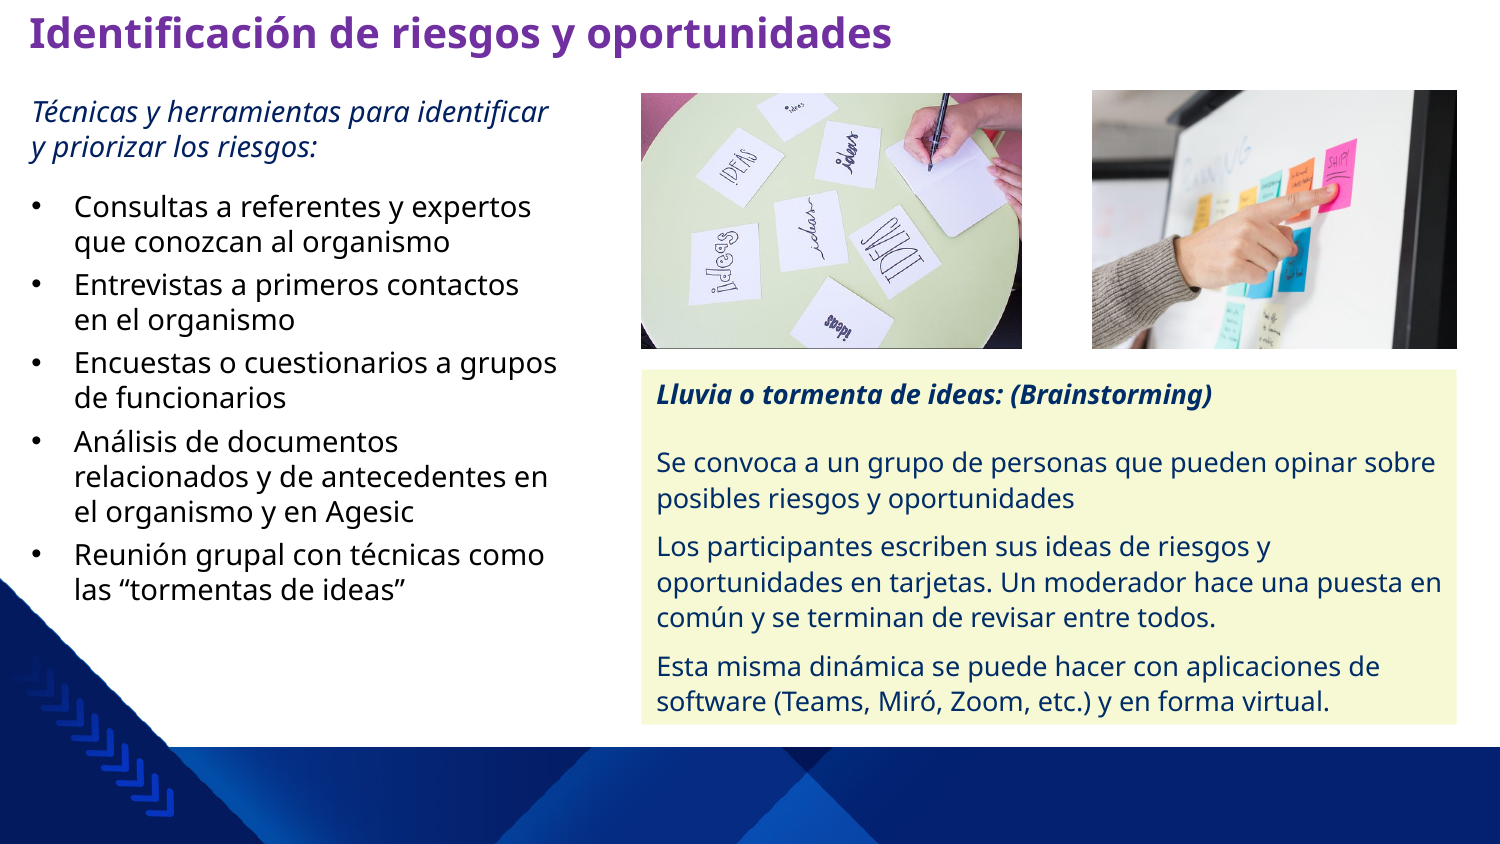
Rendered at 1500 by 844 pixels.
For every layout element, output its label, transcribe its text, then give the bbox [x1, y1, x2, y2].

picture [0, 0, 1500, 844]
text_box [641, 90, 1457, 726]
title Identificación de riesgos y oportunidades [14, 0, 1405, 72]
text_box Técnicas y herramientas para identificar y priorizar los riesgos: Consultas a referentes y expertos que conozcan al organismo Entrevistas a primeros contactos en el organismo Encuestas o cuestionarios a grupos de funcionarios Análisis de documentos relacionados y de antecedentes en el organismo y en Agesic Reunión grupal con técnicas como las “tormentas de ideas” [29, 91, 561, 606]
